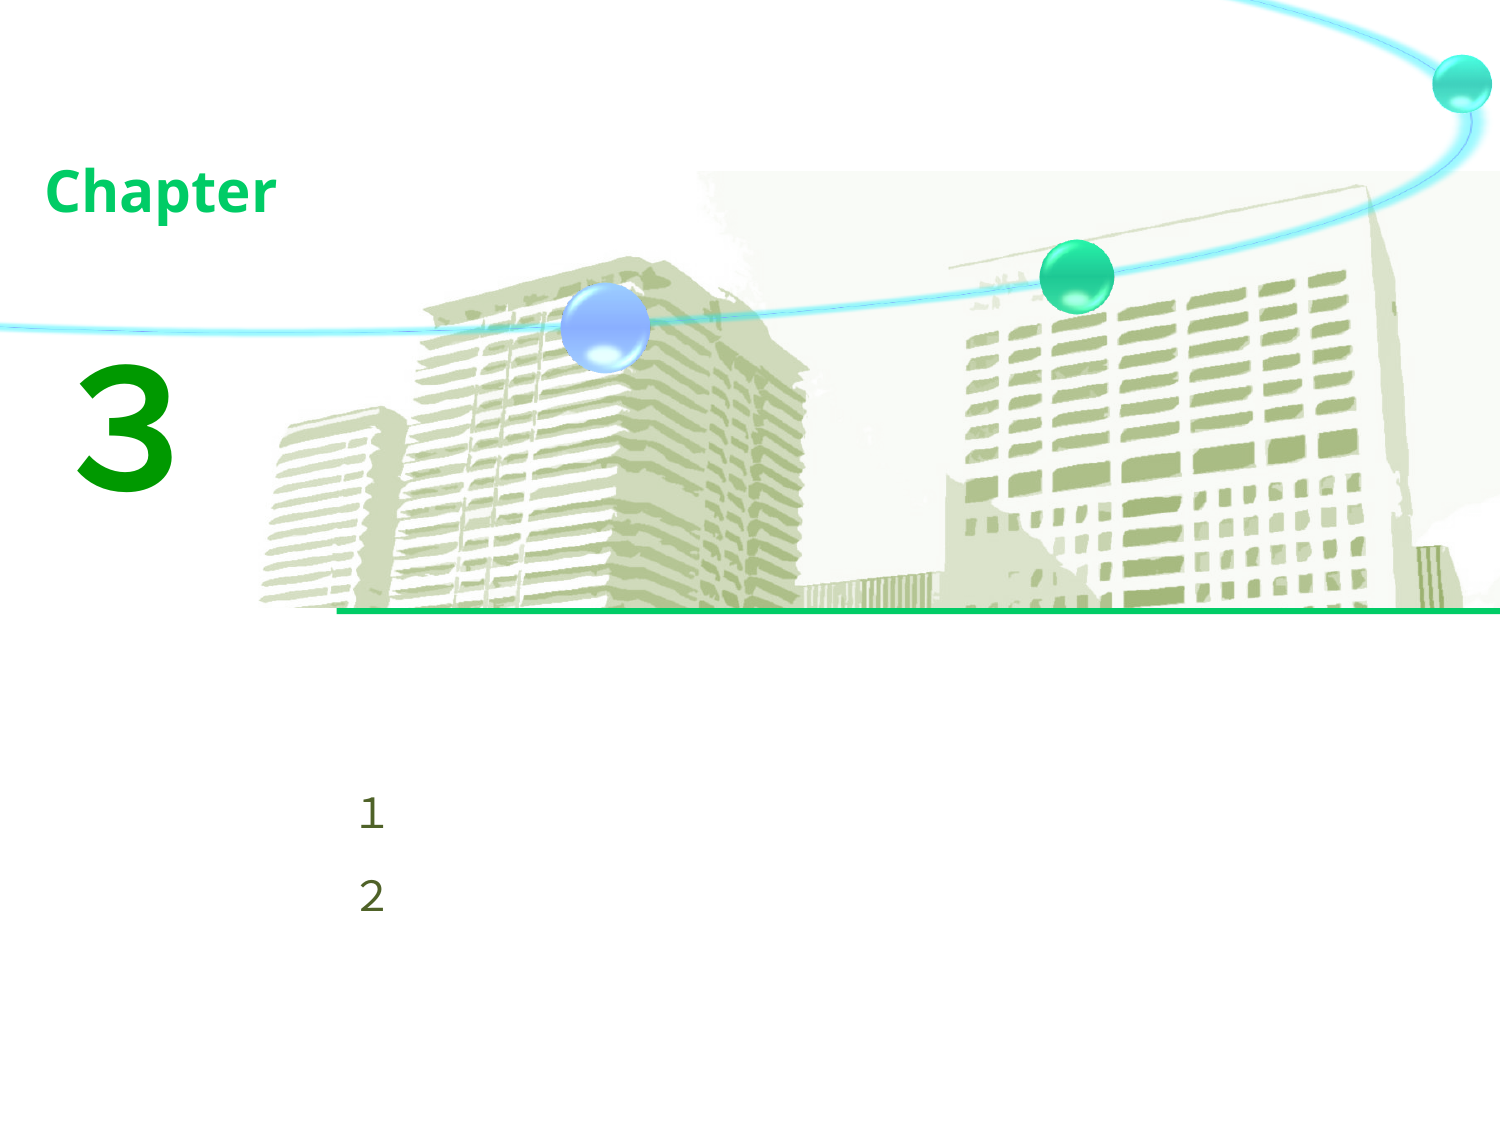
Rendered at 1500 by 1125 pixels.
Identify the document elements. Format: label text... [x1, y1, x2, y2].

text_box Chapter ３ [29, 111, 440, 532]
picture [0, 0, 1499, 375]
list １ ２ [336, 717, 1406, 964]
